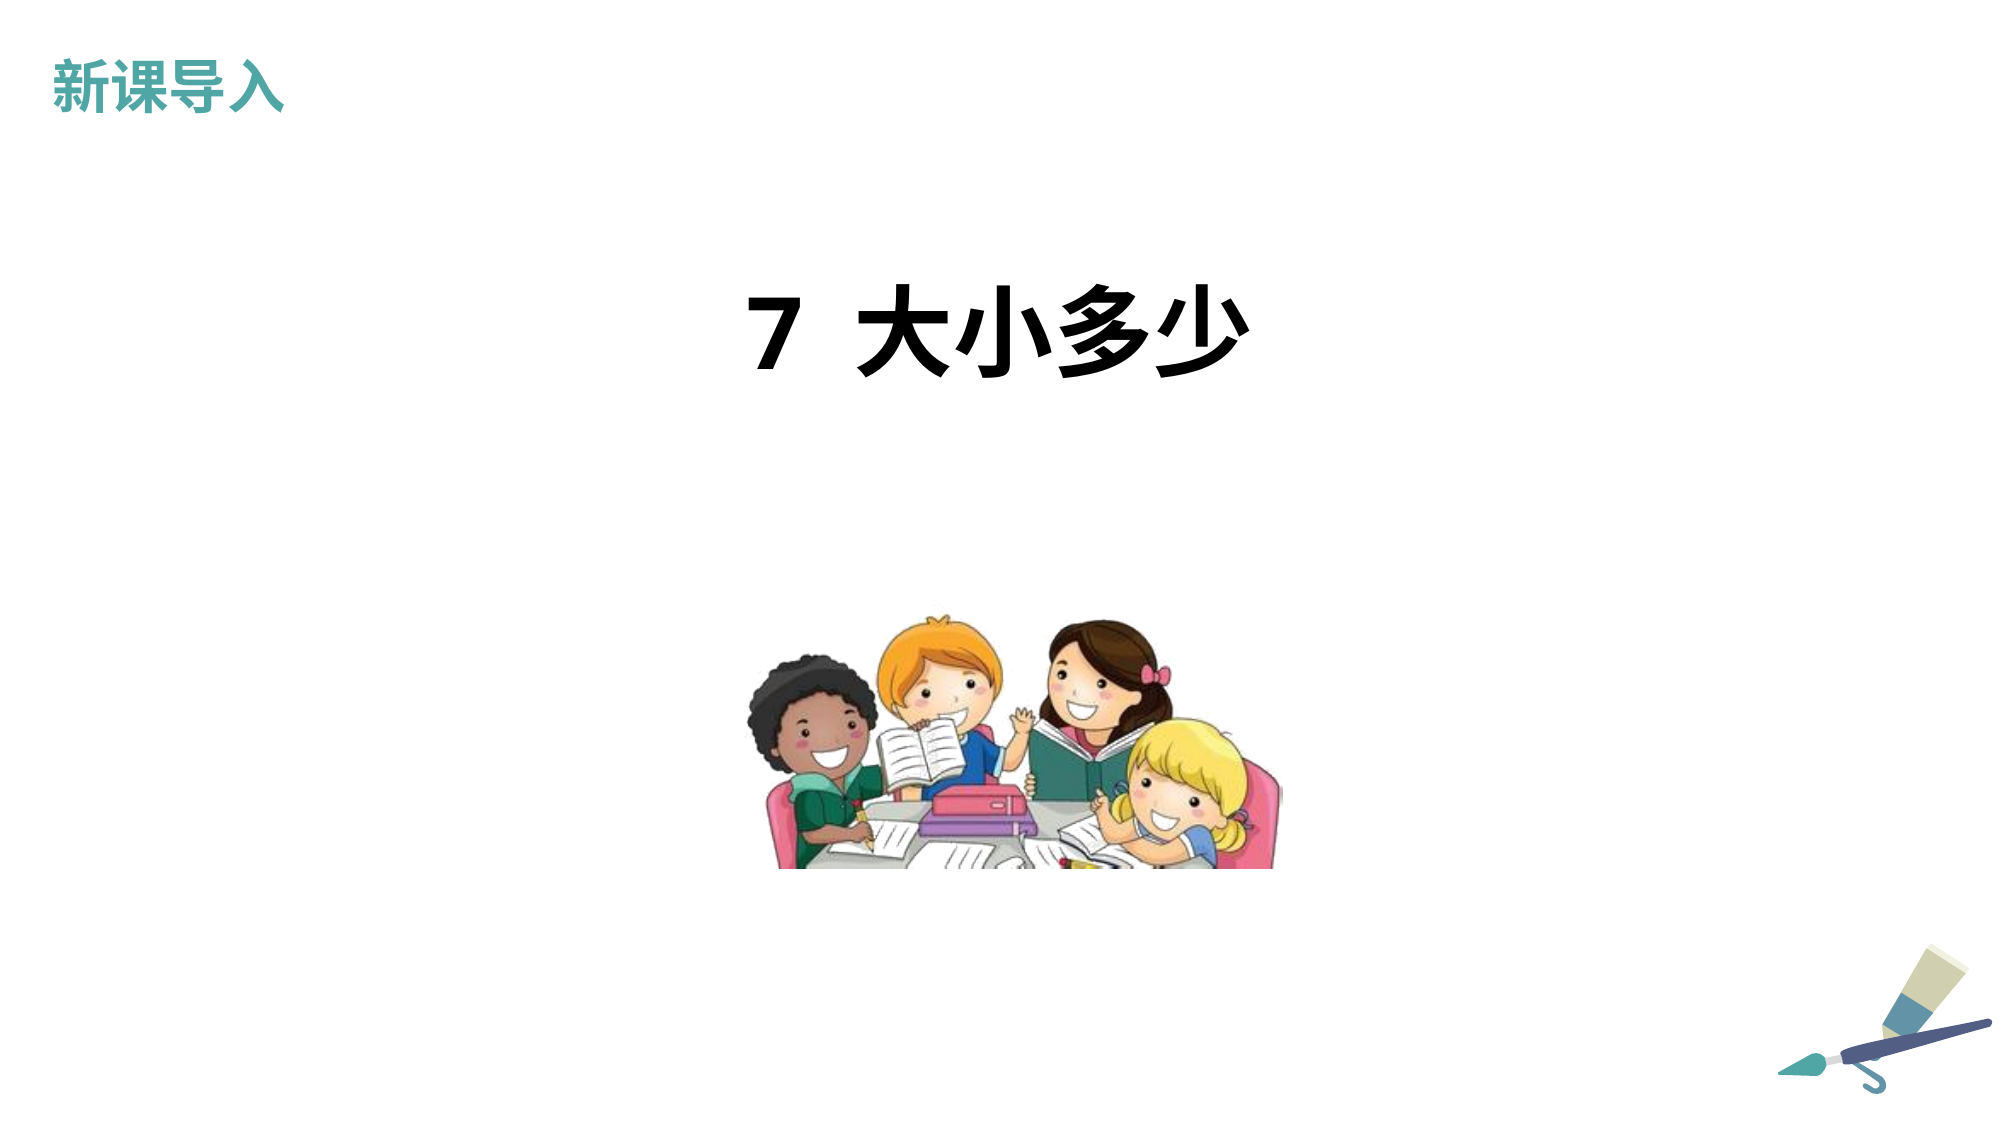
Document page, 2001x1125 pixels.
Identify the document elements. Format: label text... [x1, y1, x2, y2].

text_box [1811, 945, 1974, 1125]
text_box 新课导入 [37, 42, 301, 128]
text_box 7 大小多少 [299, 261, 1700, 397]
picture [743, 494, 1283, 869]
